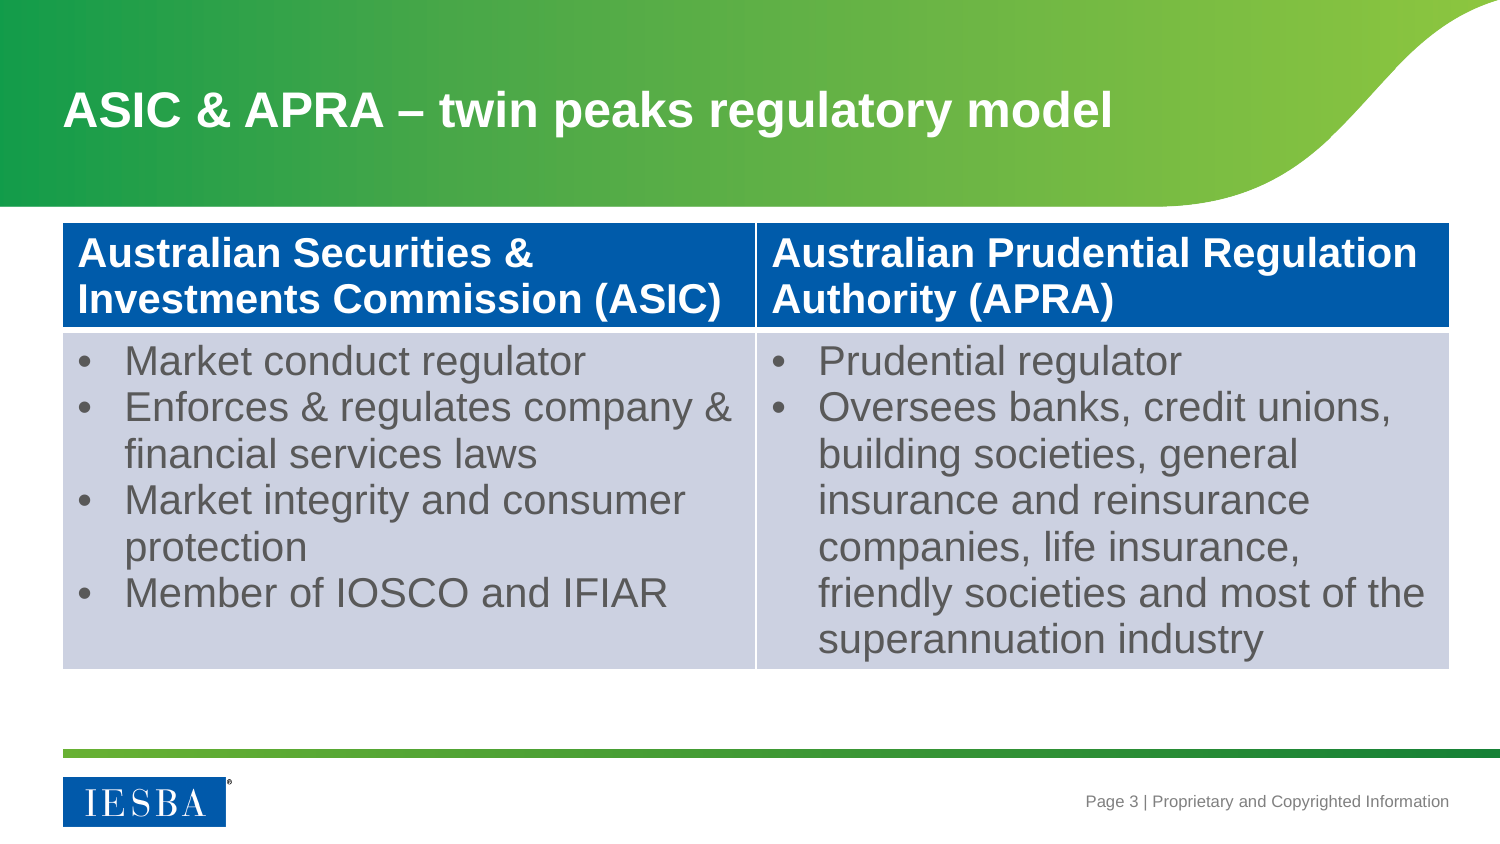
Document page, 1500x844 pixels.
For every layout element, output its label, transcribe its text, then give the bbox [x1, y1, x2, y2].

picture [0, 0, 1500, 207]
table_header Australian Securities & Investments Commission (ASIC) [63, 223, 755, 327]
table_cell Prudential regulator Oversees banks, credit unions, building societies, general insurance and reinsurance companies, life insurance, friendly societies and most of the superannuation industry [757, 333, 1449, 669]
picture [63, 777, 232, 827]
table_cell Market conduct regulator Enforces & regulates company & financial services laws Market integrity and consumer protection Member of IOSCO and IFIAR [63, 333, 755, 669]
table_header Australian Prudential Regulation Authority (APRA) [757, 223, 1449, 327]
title ASIC & APRA – twin peaks regulatory model [62, 75, 1300, 141]
